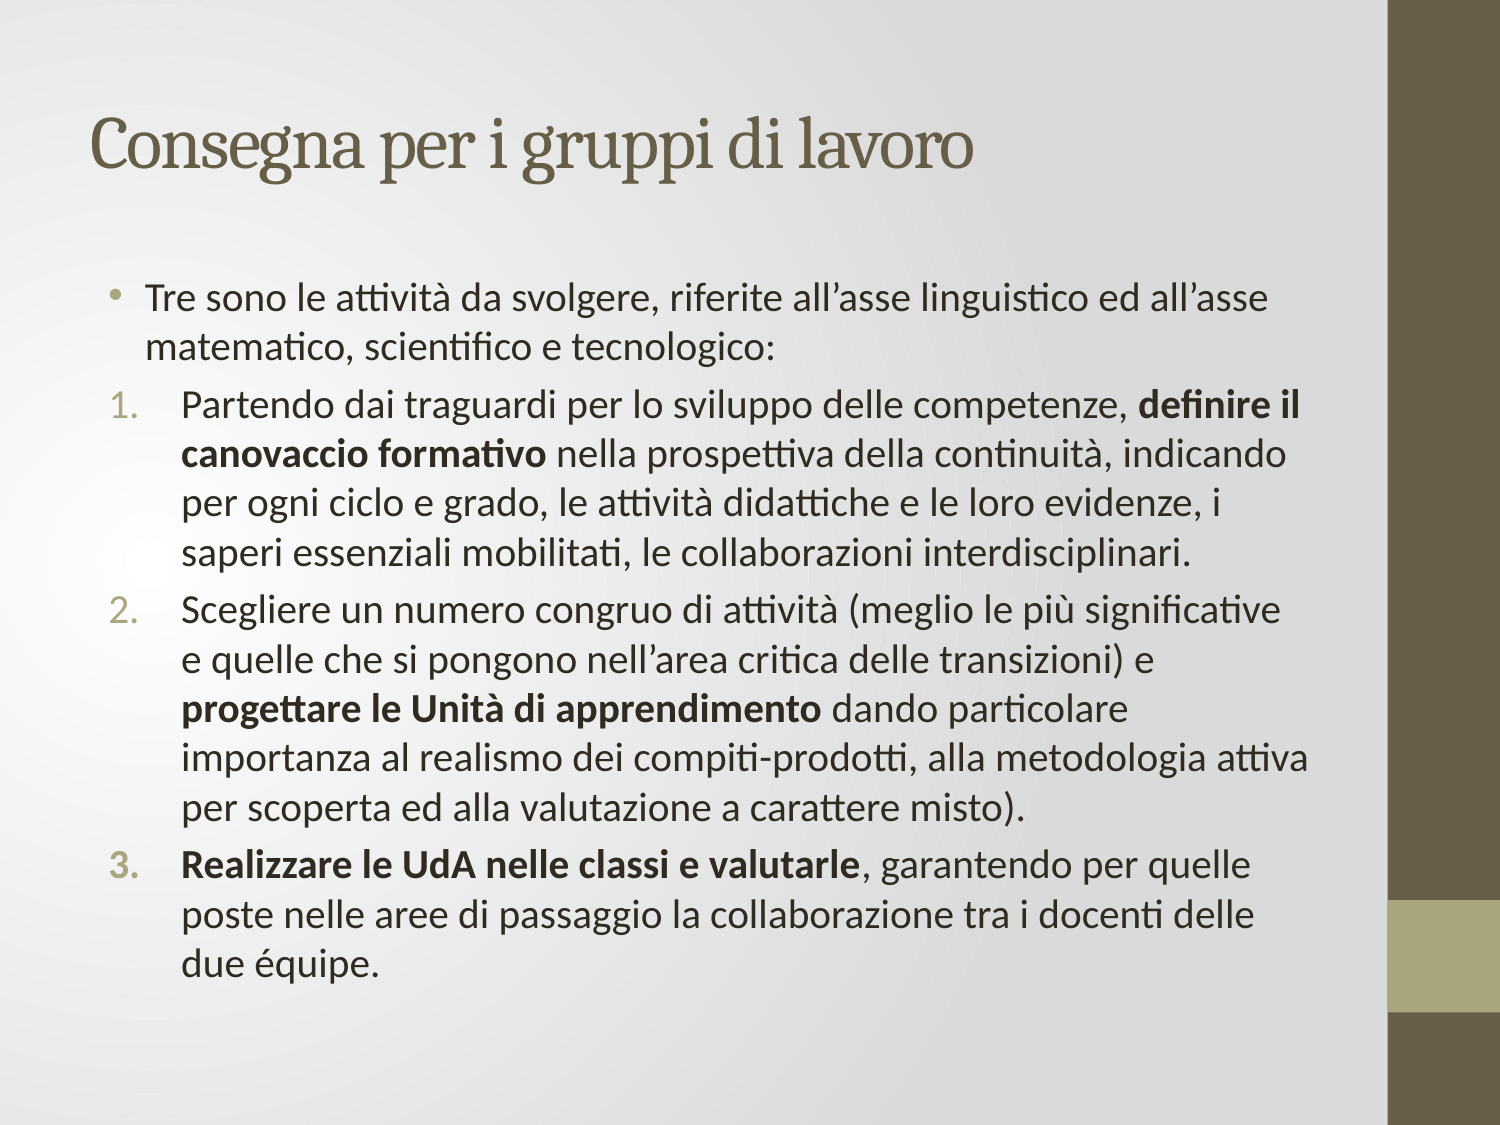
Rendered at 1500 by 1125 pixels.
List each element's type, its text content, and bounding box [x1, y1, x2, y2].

list Tre sono le attività da svolgere, riferite all’asse linguistico ed all’asse matematico, scientifico e tecnologico: Partendo dai traguardi per lo sviluppo delle competenze, definire il canovaccio formativo nella prospettiva della continuità, indicando per ogni ciclo e grado, le attività didattiche e le loro evidenze, i saperi essenziali mobilitati, le collaborazioni interdisciplinari. Scegliere un numero congruo di attività (meglio le più significative e quelle che si pongono nell’area critica delle transizioni) e progettare le Unità di apprendimento dando particolare importanza al realismo dei compiti-prodotti, alla metodologia attiva per scoperta ed alla valutazione a carattere misto). Realizzare le UdA nelle classi e valutarle, garantendo per quelle poste nelle aree di passaggio la collaborazione tra i docenti delle due équipe. [75, 262, 1325, 1050]
title Consegna per i gruppi di lavoro [75, 45, 1325, 233]
